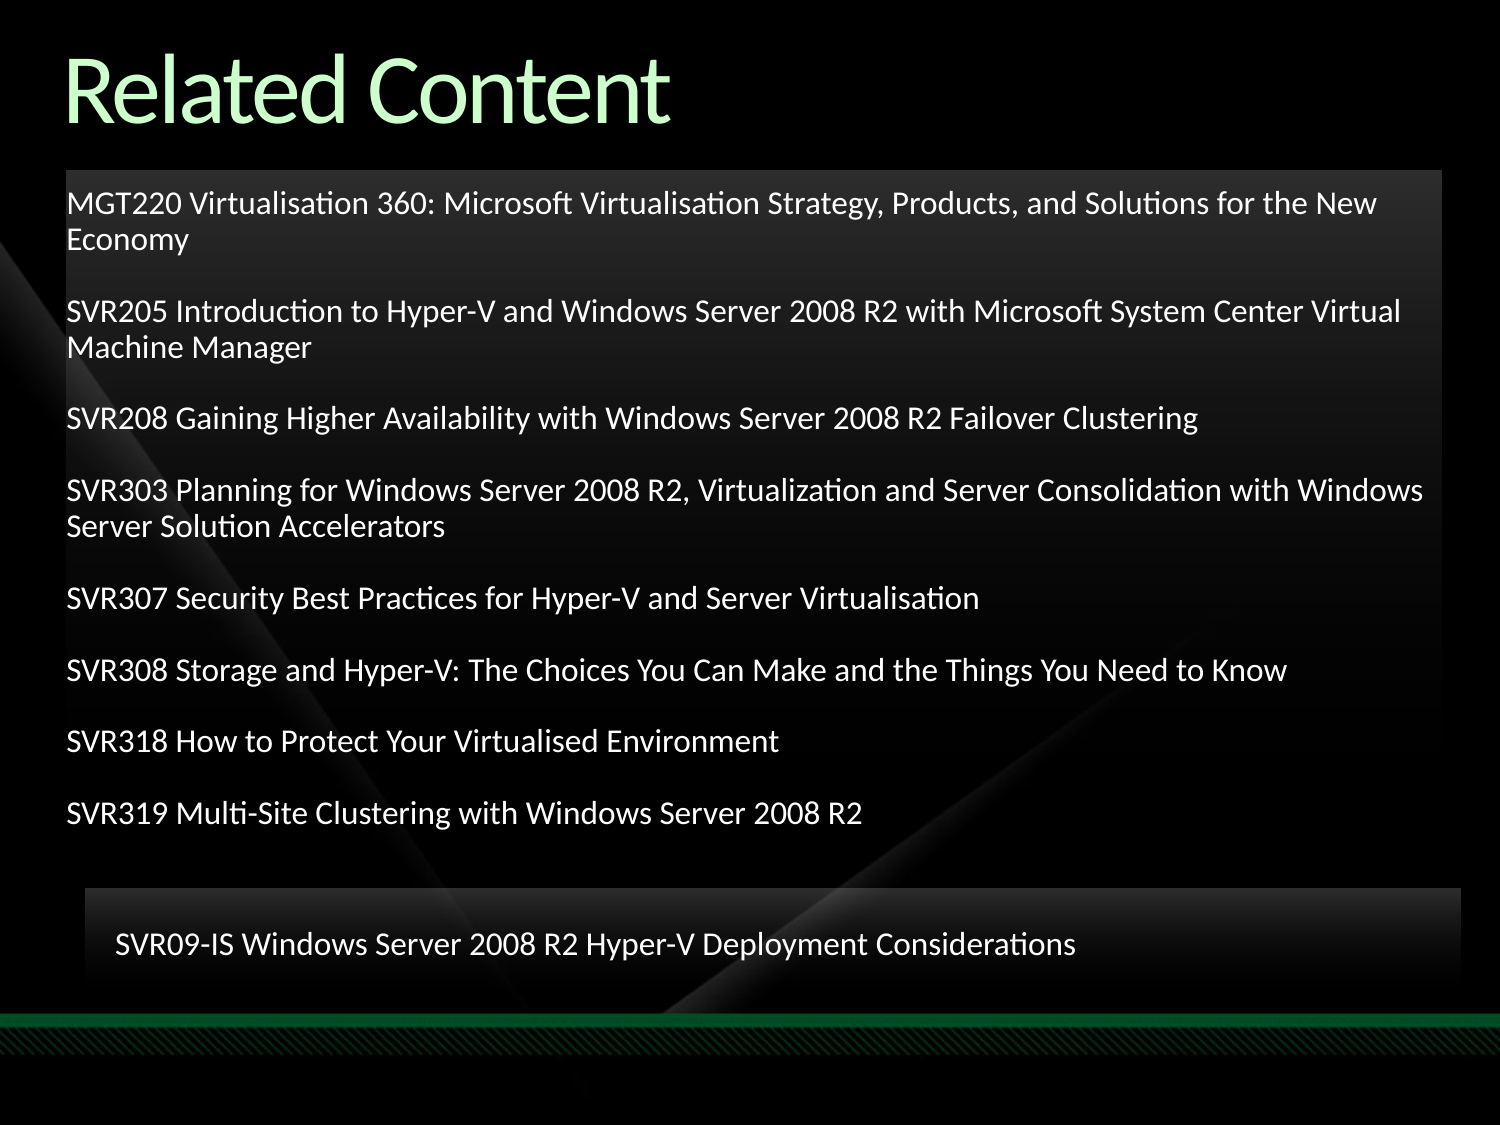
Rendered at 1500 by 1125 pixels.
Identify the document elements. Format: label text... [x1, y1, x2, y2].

list SVR09-IS Windows Server 2008 R2 Hyper-V Deployment Considerations [85, 887, 1461, 1001]
picture [0, 0, 1500, 1125]
title Related Content [62, 37, 1437, 147]
list MGT220 Virtualisation 360: Microsoft Virtualisation Strategy, Products, and Solutions for the New Economy SVR205 Introduction to Hyper-V and Windows Server 2008 R2 with Microsoft System Center Virtual Machine Manager SVR208 Gaining Higher Availability with Windows Server 2008 R2 Failover Clustering SVR303 Planning for Windows Server 2008 R2, Virtualization and Server Consolidation with Windows Server Solution Accelerators SVR307 Security Best Practices for Hyper-V and Server Virtualisation SVR308 Storage and Hyper-V: The Choices You Can Make and the Things You Need to Know SVR318 How to Protect Your Virtualised Environment SVR319 Multi-Site Clustering with Windows Server 2008 R2 [66, 170, 1443, 848]
